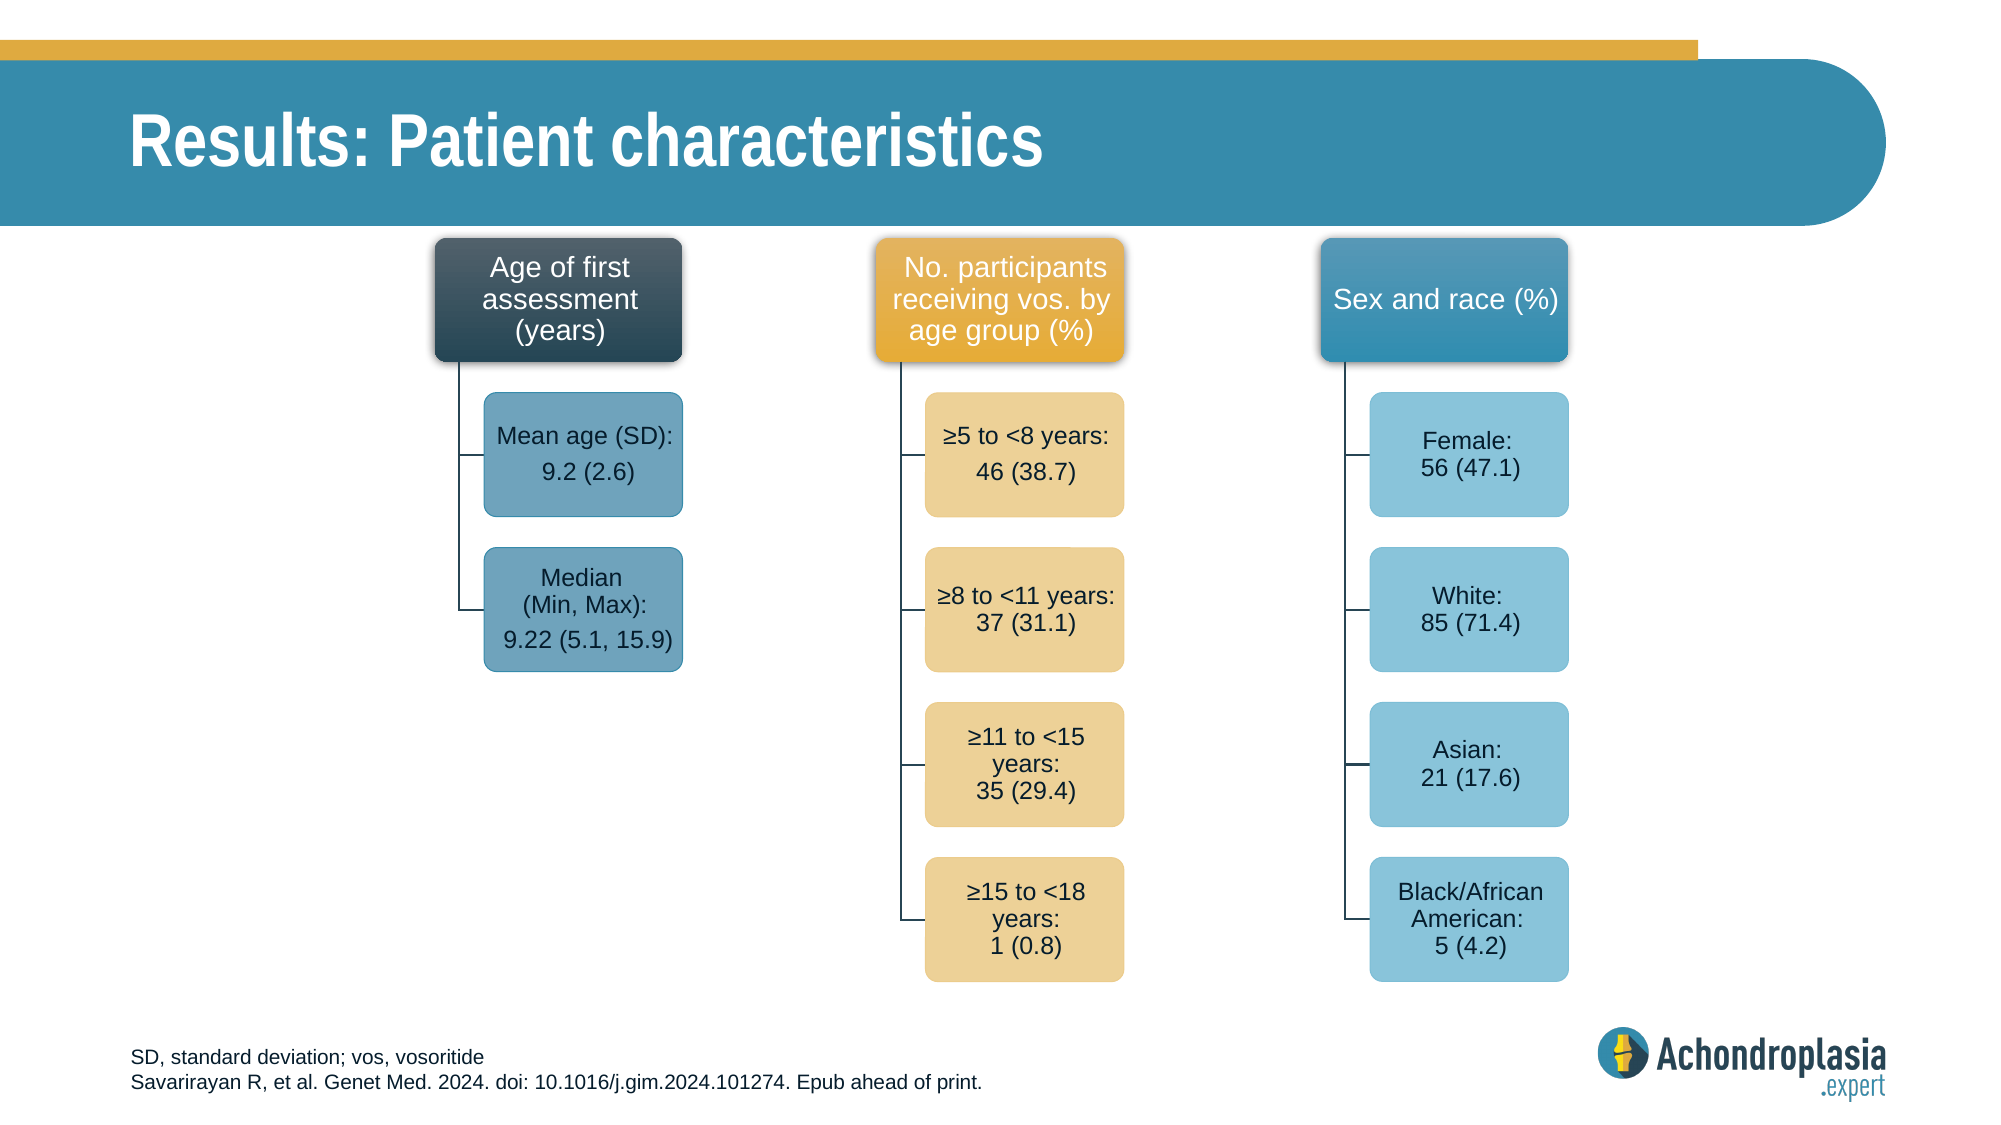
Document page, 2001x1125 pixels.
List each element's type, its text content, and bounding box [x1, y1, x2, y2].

footer SD, standard deviation; vos, vosoritide Savarirayan R, et al. Genet Med. 2024. doi: 10.1016/j.gim.2024.101274. Epub ahead of print. [115, 1005, 1598, 1102]
title Results: Patient characteristics [114, 59, 1886, 225]
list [113, 237, 1886, 982]
picture [1598, 1027, 1886, 1102]
